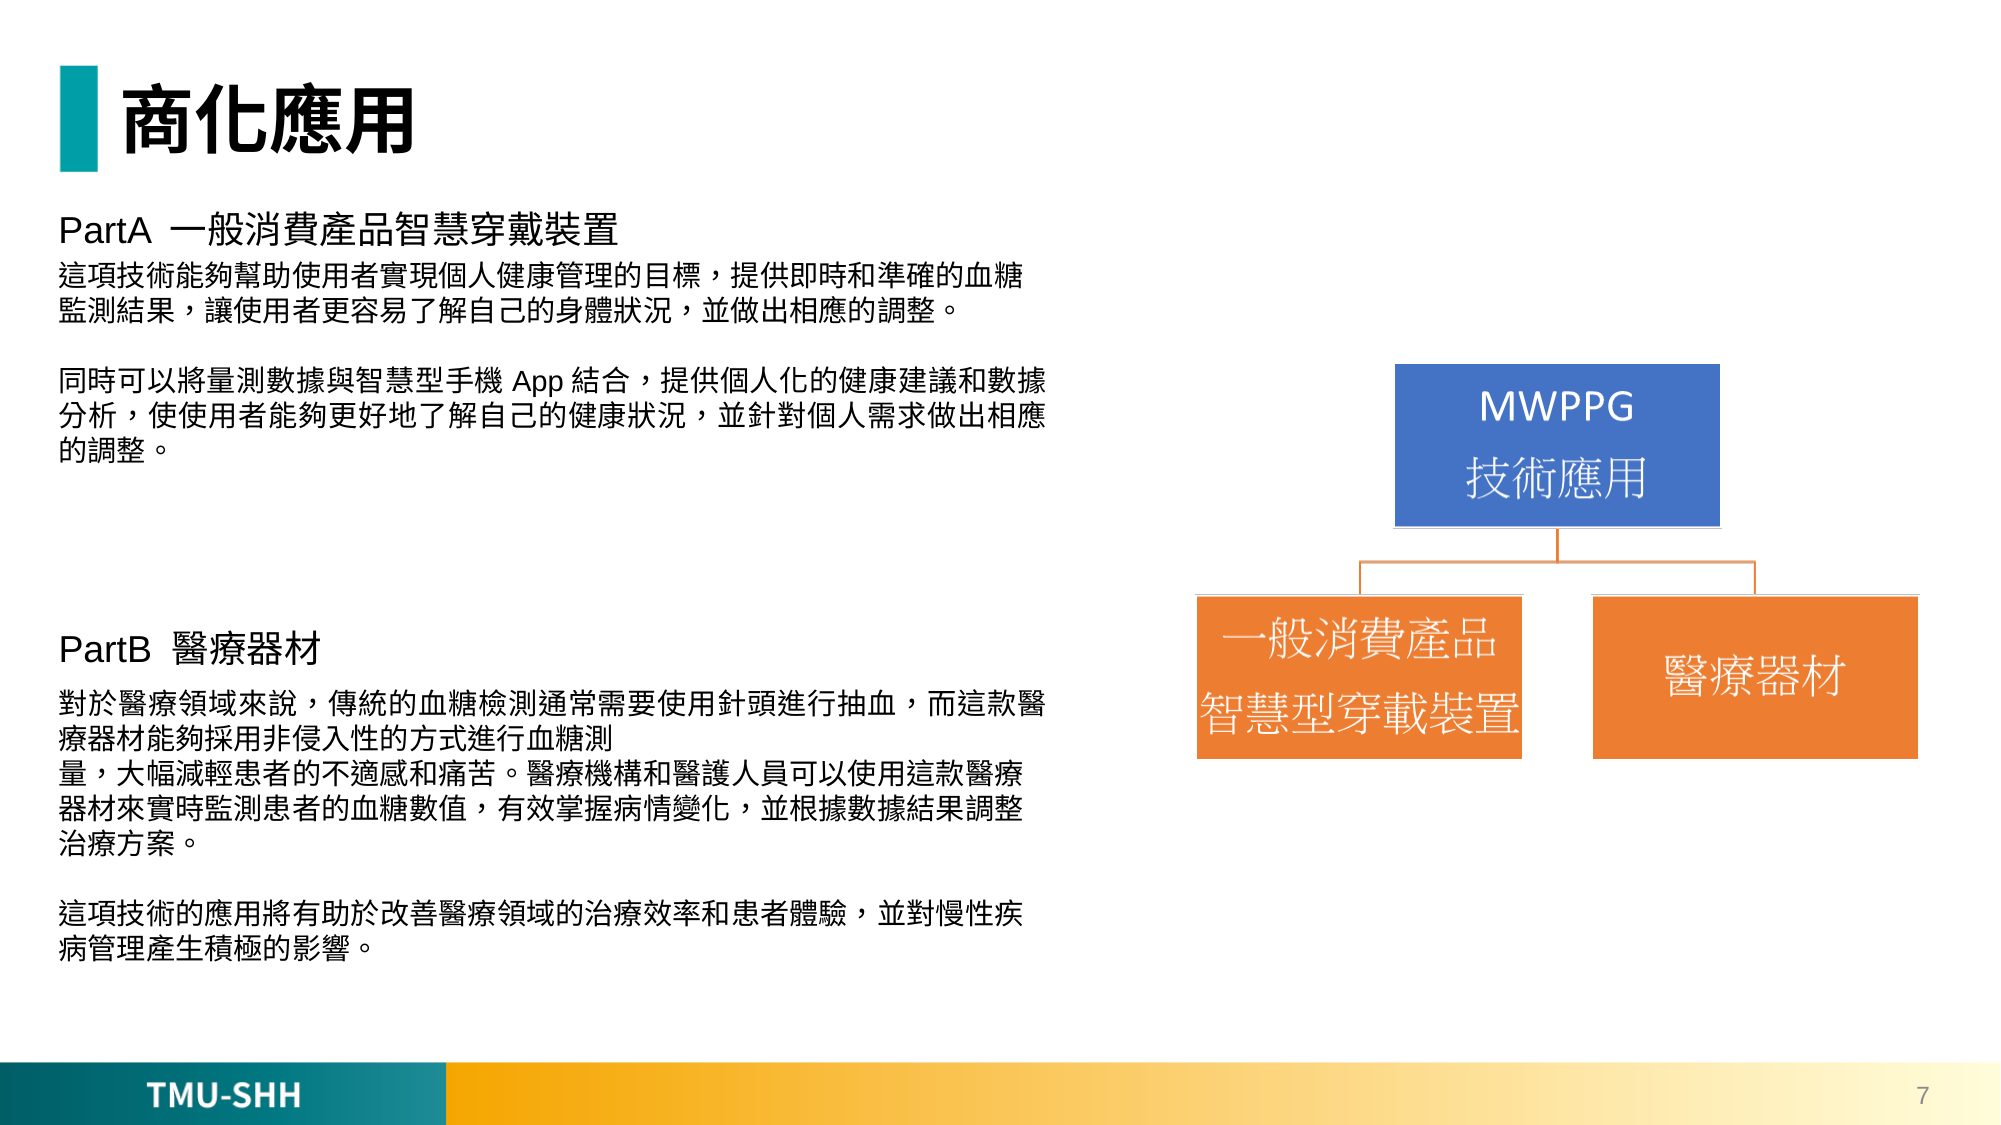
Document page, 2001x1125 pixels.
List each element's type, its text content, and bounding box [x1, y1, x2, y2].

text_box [43, 198, 1062, 478]
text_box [43, 617, 1062, 977]
slide_number 7 [1740, 1065, 1945, 1125]
picture [0, 0, 2001, 1125]
title 商化應用 [104, 60, 1945, 174]
